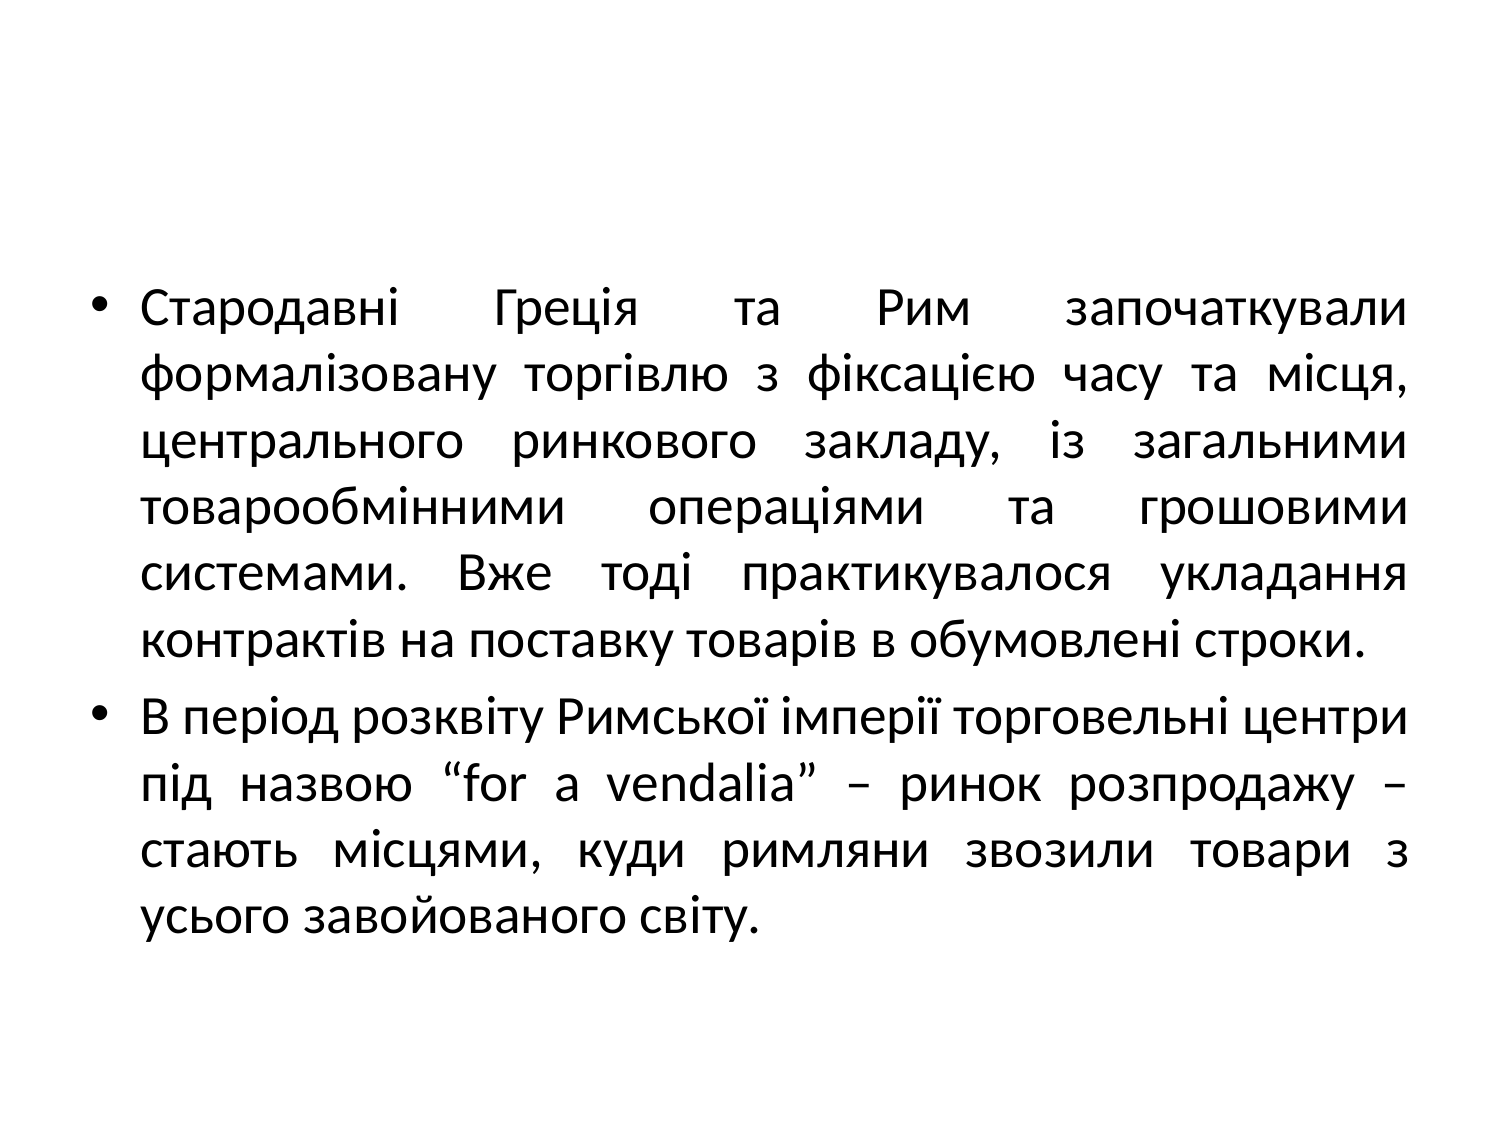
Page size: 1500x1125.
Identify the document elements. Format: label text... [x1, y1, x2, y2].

list Стародавні Греція та Рим започаткували формалізовану торгівлю з фіксацією часу та місця, центрального ринкового закладу, із загальними товарообмінними операціями та грошовими системами. Вже тоді практикувалося укладання контрактів на поставку товарів в обумовлені строки. В період розквіту Римської імперії торговельні центри під назвою “for a vendalіa” – ринок розпродажу – стають місцями, куди римляни звозили товари з усього завойованого світу. [75, 262, 1425, 1005]
